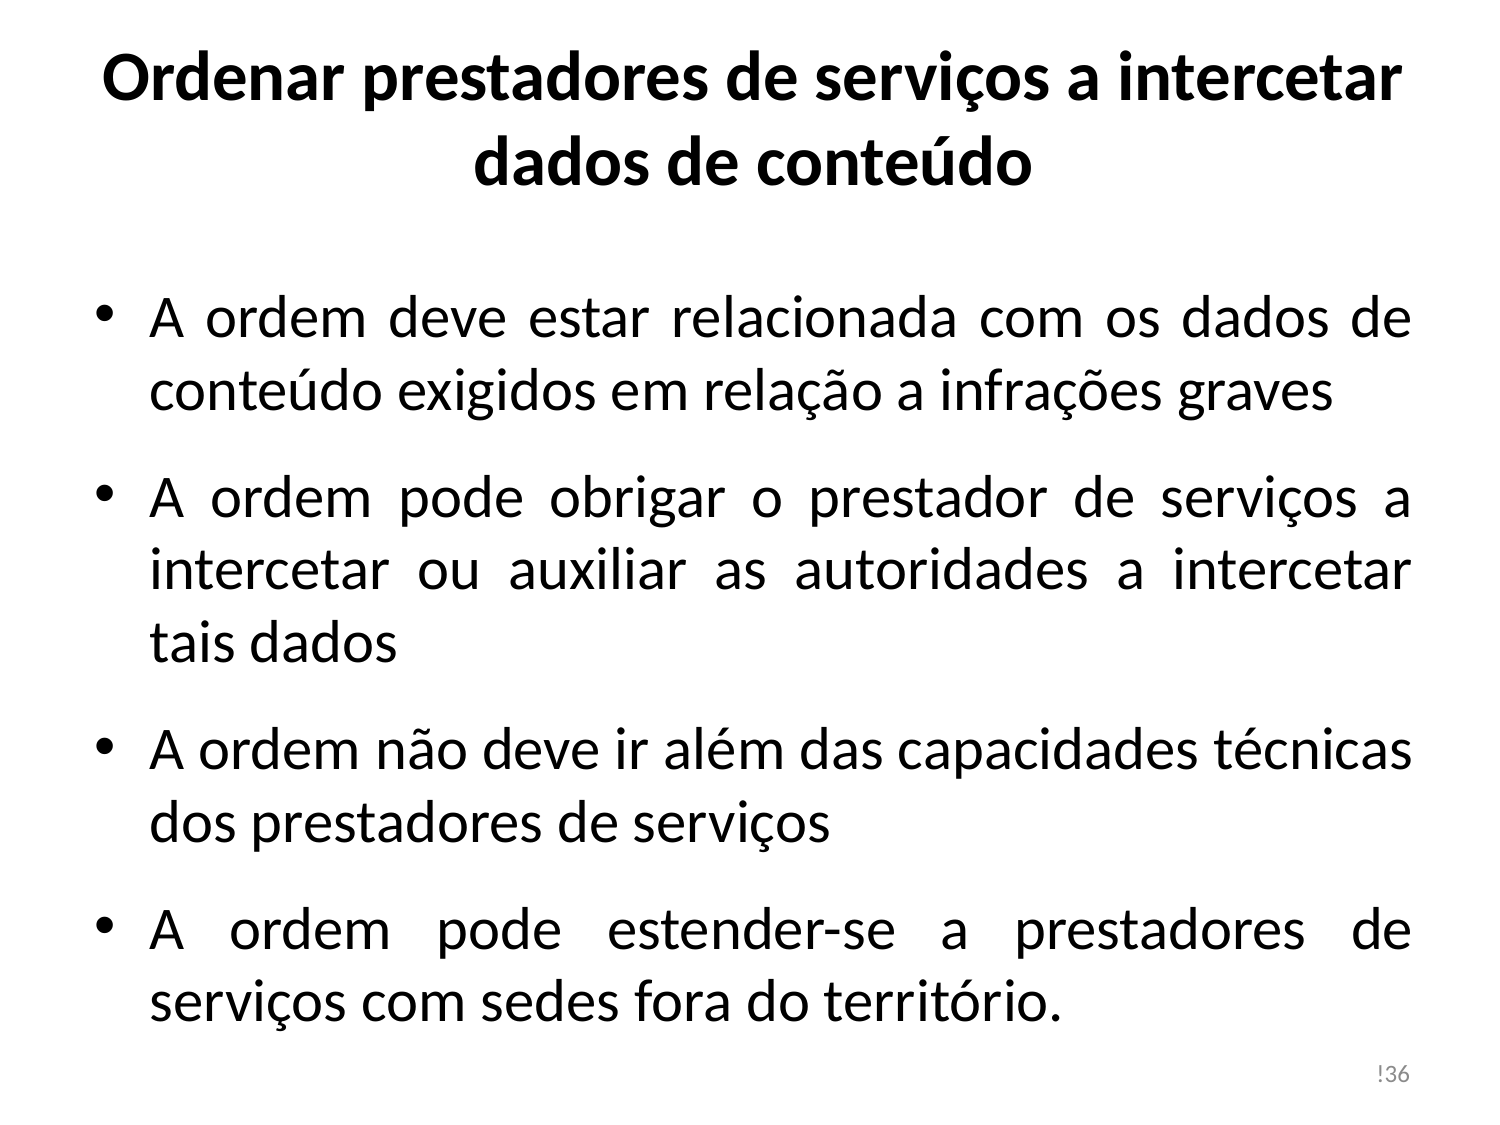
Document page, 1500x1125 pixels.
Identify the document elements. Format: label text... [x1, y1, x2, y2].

slide_number !36 [1074, 1042, 1425, 1103]
title Ordenar prestadores de serviços a intercetar dados de conteúdo [54, 22, 1455, 211]
list A ordem deve estar relacionada com os dados de conteúdo exigidos em relação a infrações graves A ordem pode obrigar o prestador de serviços a intercetar ou auxiliar as autoridades a intercetar tais dados A ordem não deve ir além das capacidades técnicas dos prestadores de serviços A ordem pode estender-se a prestadores de serviços com sedes fora do território. [79, 269, 1430, 1043]
